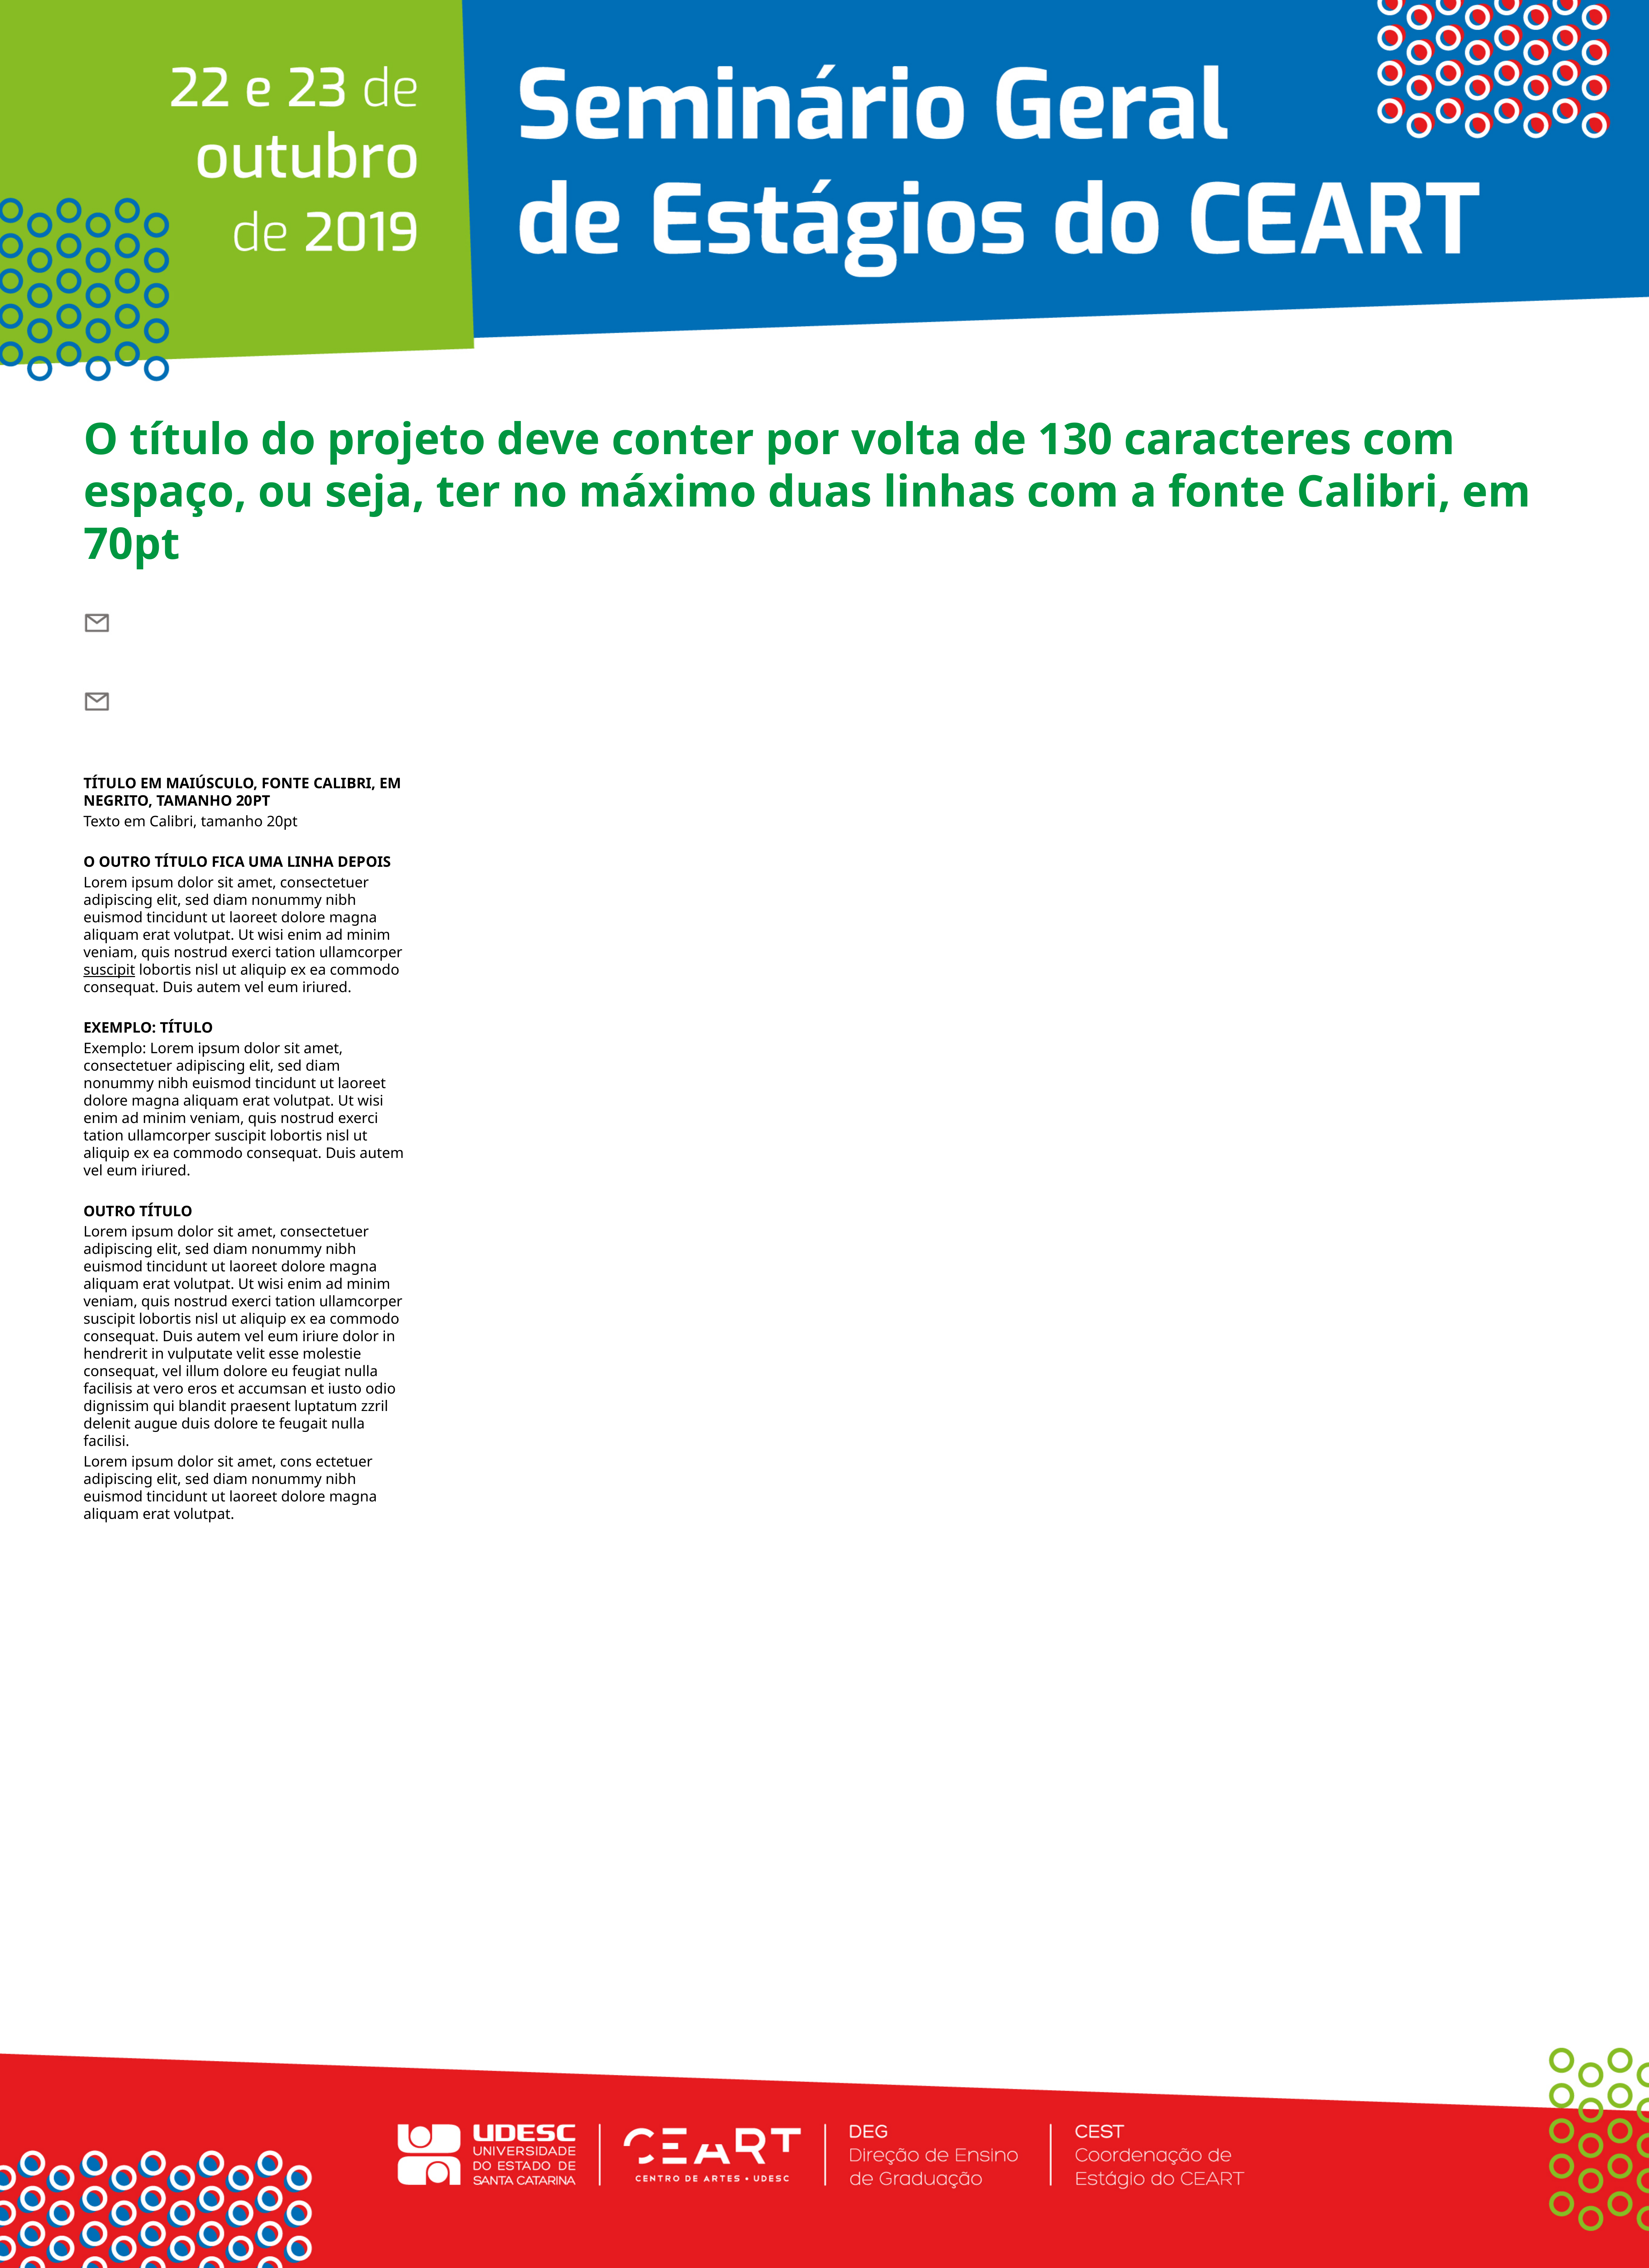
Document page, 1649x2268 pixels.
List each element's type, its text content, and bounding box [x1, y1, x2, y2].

list O título do projeto deve conter por volta de 130 caracteres com espaço, ou seja, ter no máximo duas linhas com a fonte Calibri, em 70pt [78, 408, 1604, 524]
list TÍTULO EM MAIÚSCULO, FONTE CALIBRI, EM NEGRITO, TAMANHO 20PT Texto em Calibri, tamanho 20pt O OUTRO TÍTULO FICA UMA LINHA DEPOIS Lorem ipsum dolor sit amet, consectetuer adipiscing elit, sed diam nonummy nibh euismod tincidunt ut laoreet dolore magna aliquam erat volutpat. Ut wisi enim ad minim veniam, quis nostrud exerci tation ullamcorper suscipit lobortis nisl ut aliquip ex ea commodo consequat. Duis autem vel eum iriured. EXEMPLO: TÍTULO Exemplo: Lorem ipsum dolor sit amet, consectetuer adipiscing elit, sed diam nonummy nibh euismod tincidunt ut laoreet dolore magna aliquam erat volutpat. Ut wisi enim ad minim veniam, quis nostrud exerci tation ullamcorper suscipit lobortis nisl ut aliquip ex ea commodo consequat. Duis autem vel eum iriured. OUTRO TÍTULO Lorem ipsum dolor sit amet, consectetuer adipiscing elit, sed diam nonummy nibh euismod tincidunt ut laoreet dolore magna aliquam erat volutpat. Ut wisi enim ad minim veniam, quis nostrud exerci tation ullamcorper suscipit lobortis nisl ut aliquip ex ea commodo consequat. Duis autem vel eum iriure dolor in hendrerit in vulputate velit esse molestie consequat, vel illum dolore eu feugiat nulla facilisis at vero eros et accumsan et iusto odio dignissim qui blandit praesent luptatum zzril delenit augue duis dolore te feugait nulla facilisi. Lorem ipsum dolor sit amet, cons ectetuer adipiscing elit, sed diam nonummy nibh euismod tincidunt ut laoreet dolore magna aliquam erat volutpat. [78, 771, 417, 1996]
picture [0, 0, 1649, 2268]
